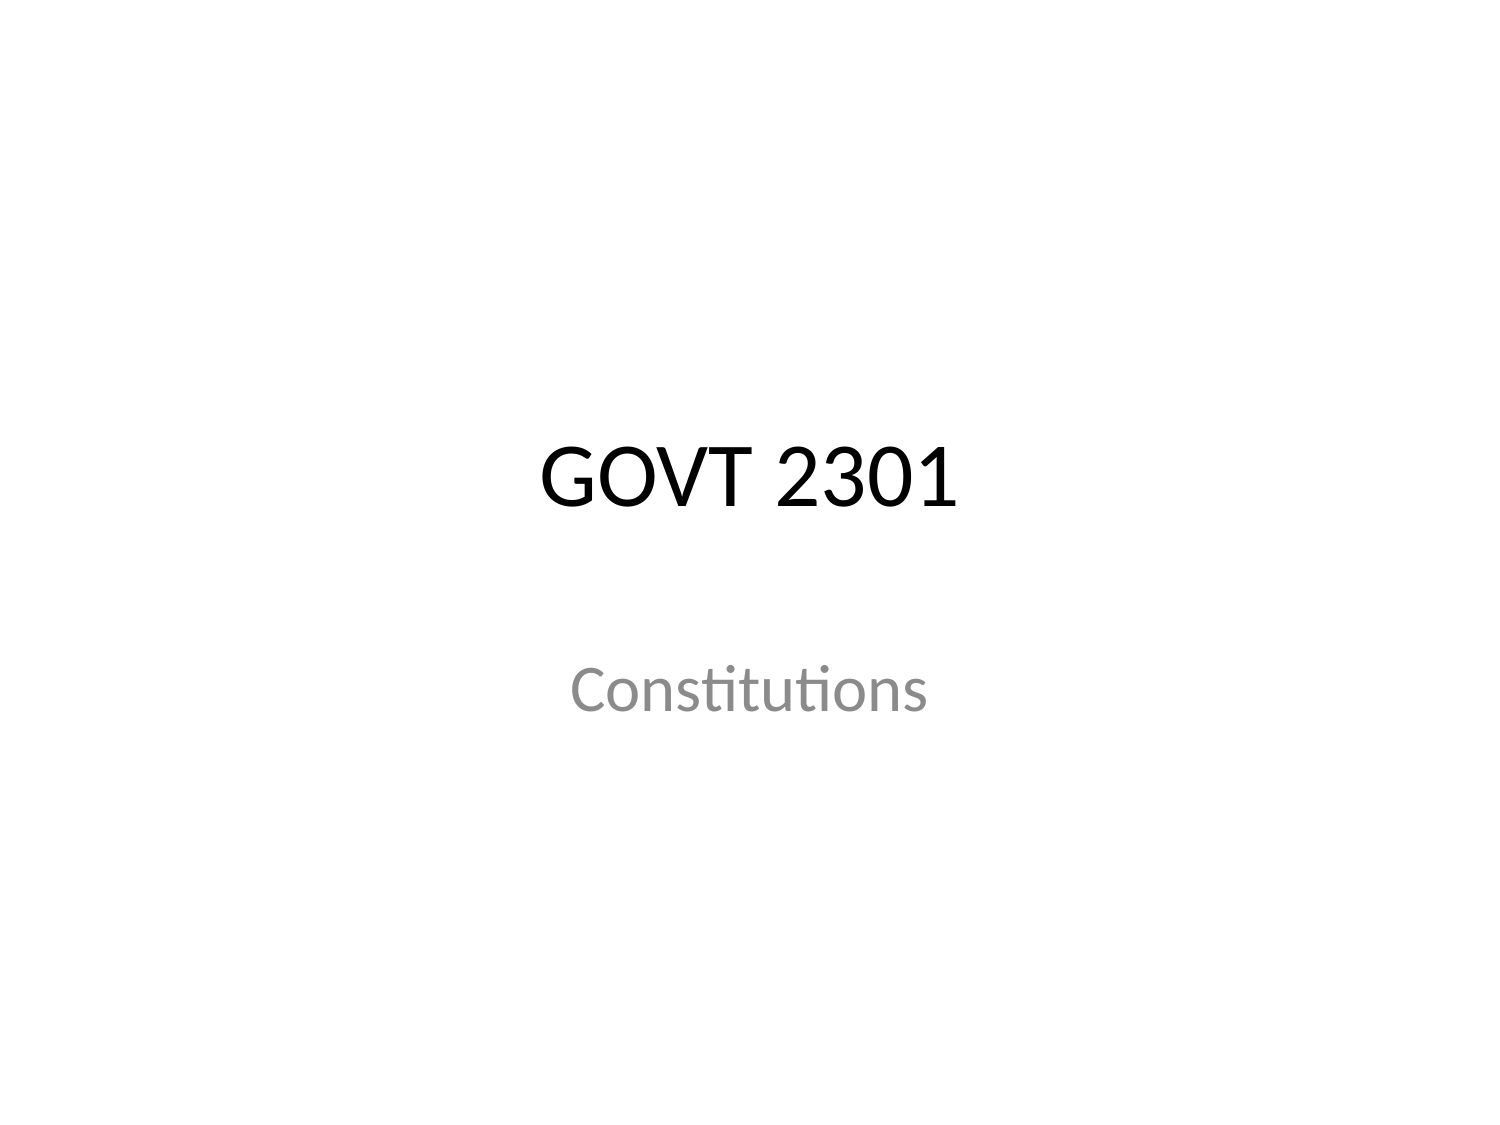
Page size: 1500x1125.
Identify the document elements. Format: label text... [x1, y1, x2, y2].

subtitle Constitutions [225, 637, 1275, 925]
title GOVT 2301 [112, 349, 1388, 591]
